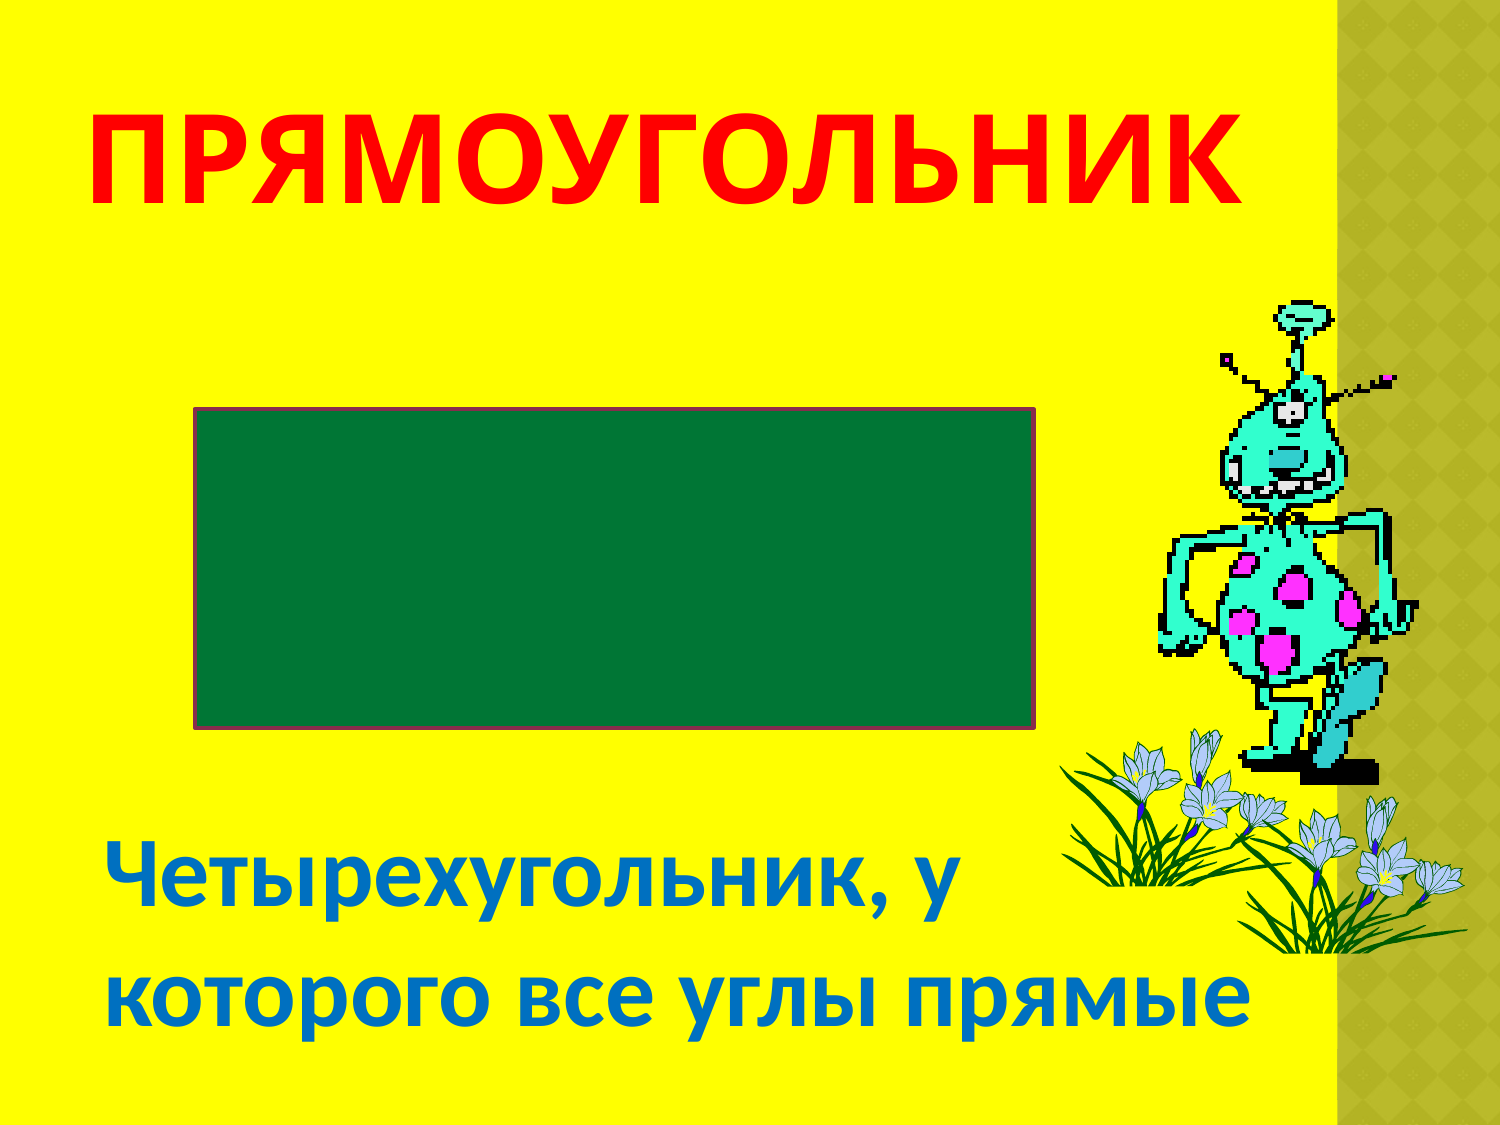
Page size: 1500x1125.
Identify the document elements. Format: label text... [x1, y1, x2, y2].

text_box Четырехугольник, у которого все углы прямые [88, 798, 1317, 1099]
picture [1058, 248, 1469, 954]
text_box [193, 407, 1036, 730]
title Прямоугольник [75, 52, 1263, 240]
